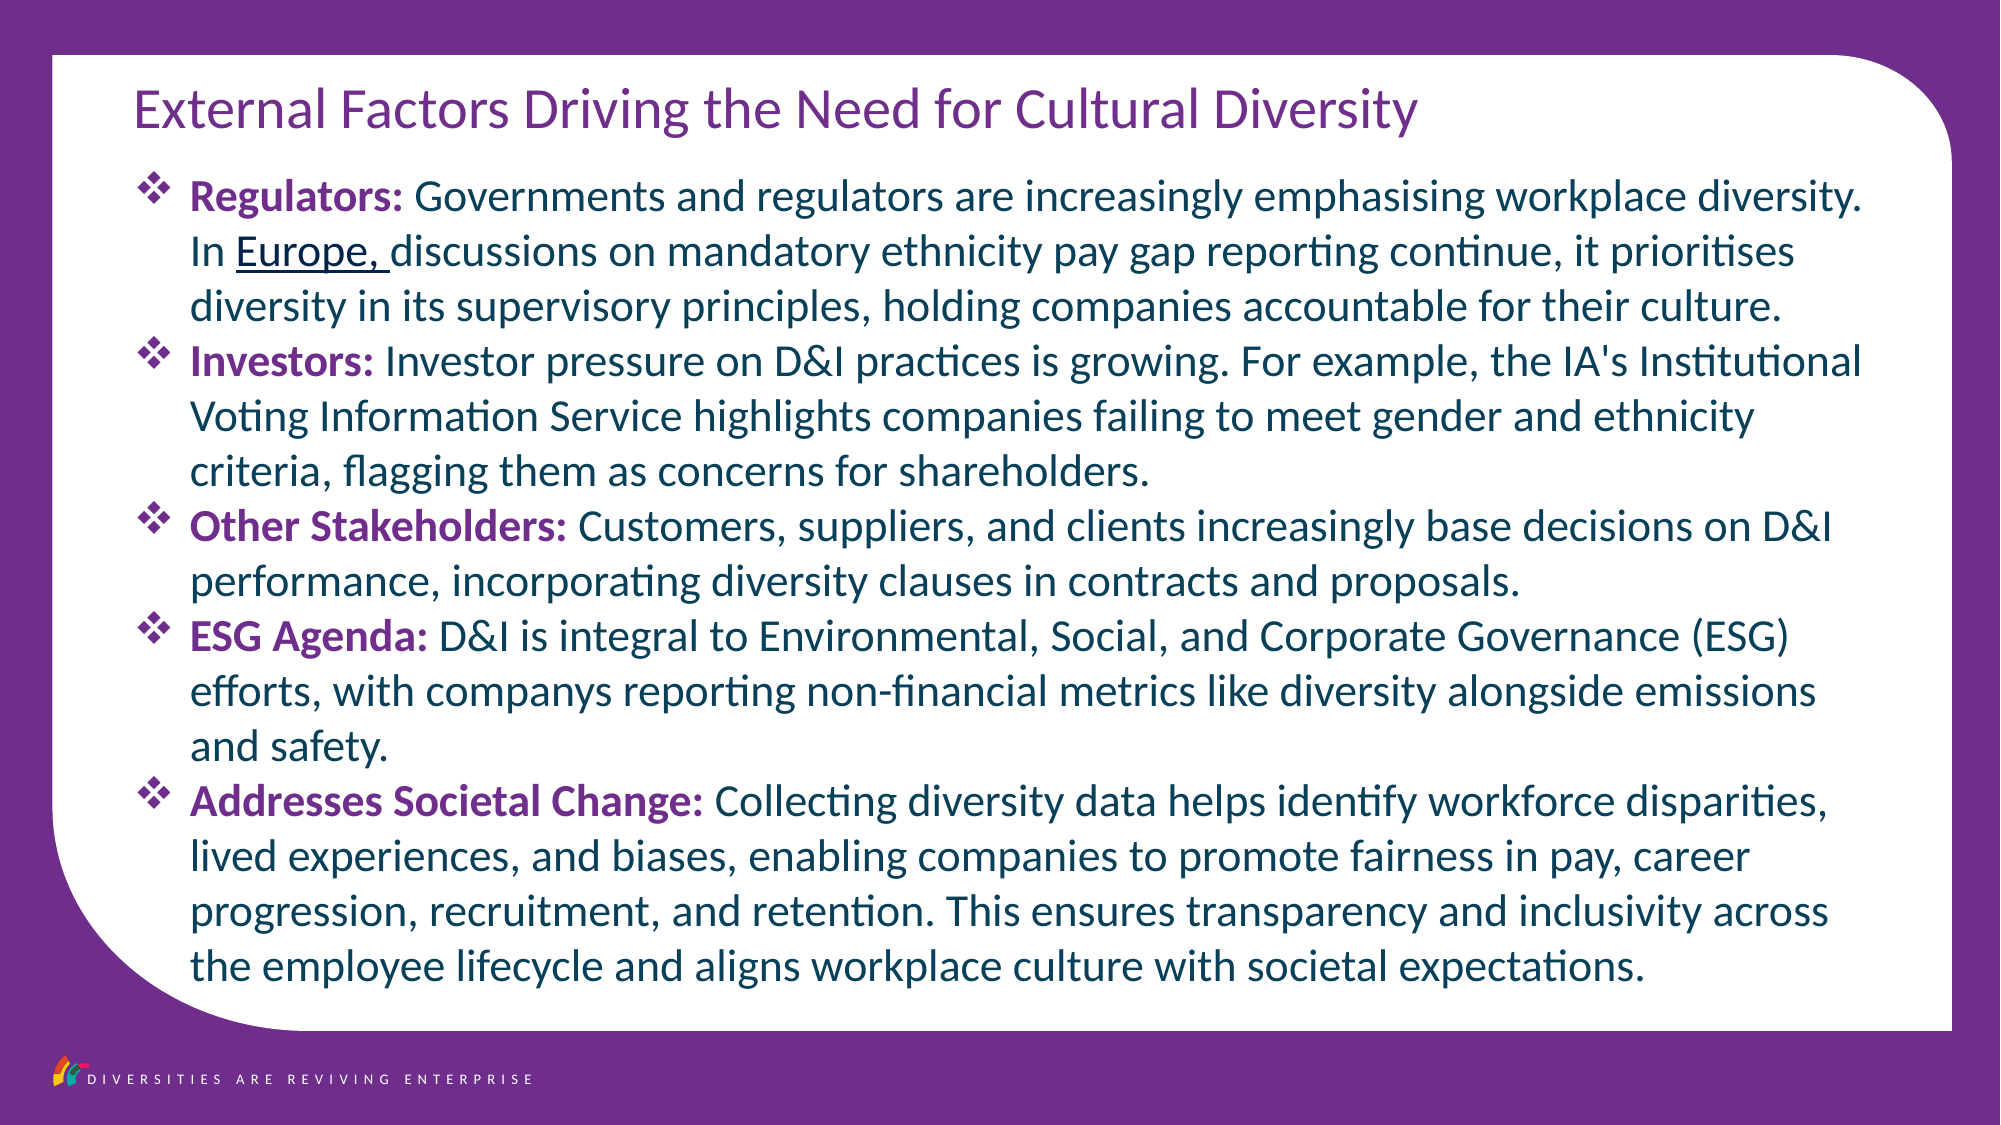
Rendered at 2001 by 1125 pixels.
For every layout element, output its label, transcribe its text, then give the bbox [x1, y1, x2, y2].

list External Factors Driving the Need for Cultural Diversity Regulators: Governments and regulators are increasingly emphasising workplace diversity. In Europe, discussions on mandatory ethnicity pay gap reporting continue, it prioritises diversity in its supervisory principles, holding companies accountable for their culture. Investors: Investor pressure on D&I practices is growing. For example, the IA's Institutional Voting Information Service highlights companies failing to meet gender and ethnicity criteria, flagging them as concerns for shareholders. Other Stakeholders: Customers, suppliers, and clients increasingly base decisions on D&I performance, incorporating diversity clauses in contracts and proposals. ESG Agenda: D&I is integral to Environmental, Social, and Corporate Governance (ESG) efforts, with companys reporting non-financial metrics like diversity alongside emissions and safety. Addresses Societal Change: Collecting diversity data helps identify workforce disparities, lived experiences, and biases, enabling companies to promote fairness in pay, career progression, recruitment, and retention. This ensures transparency and inclusivity across the employee lifecycle and aligns workplace culture with societal expectations. [118, 70, 1907, 703]
